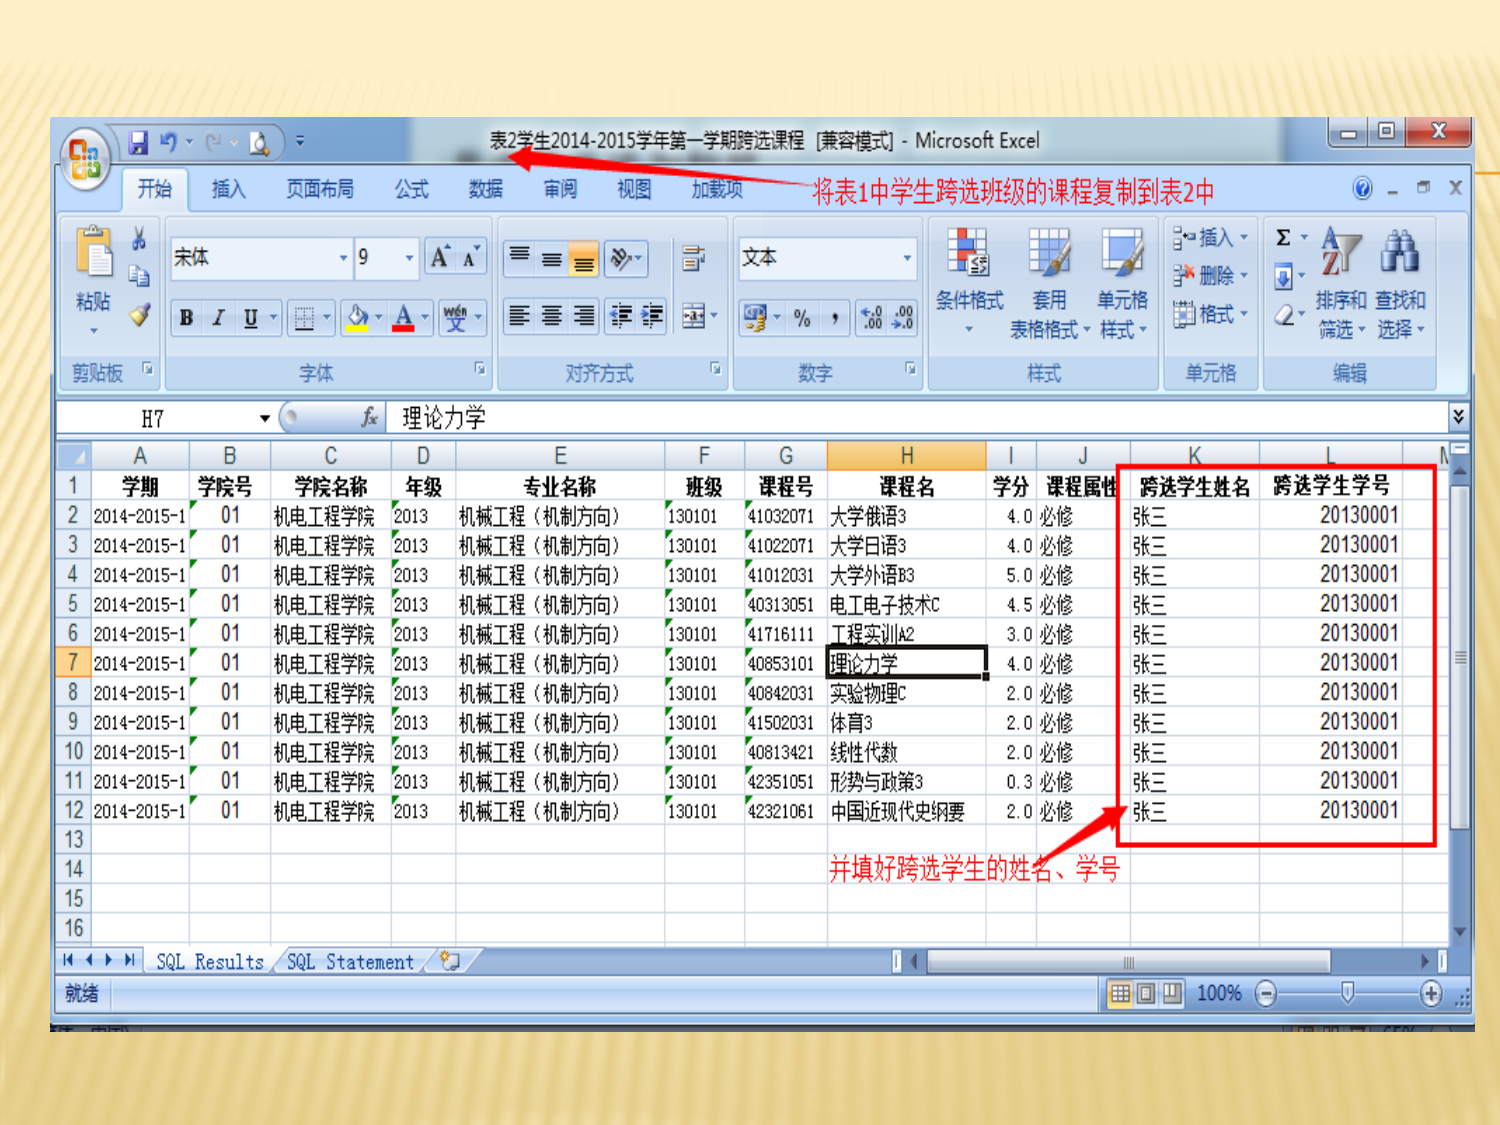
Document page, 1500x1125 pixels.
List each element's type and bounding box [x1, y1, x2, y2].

list [49, 116, 1476, 1032]
